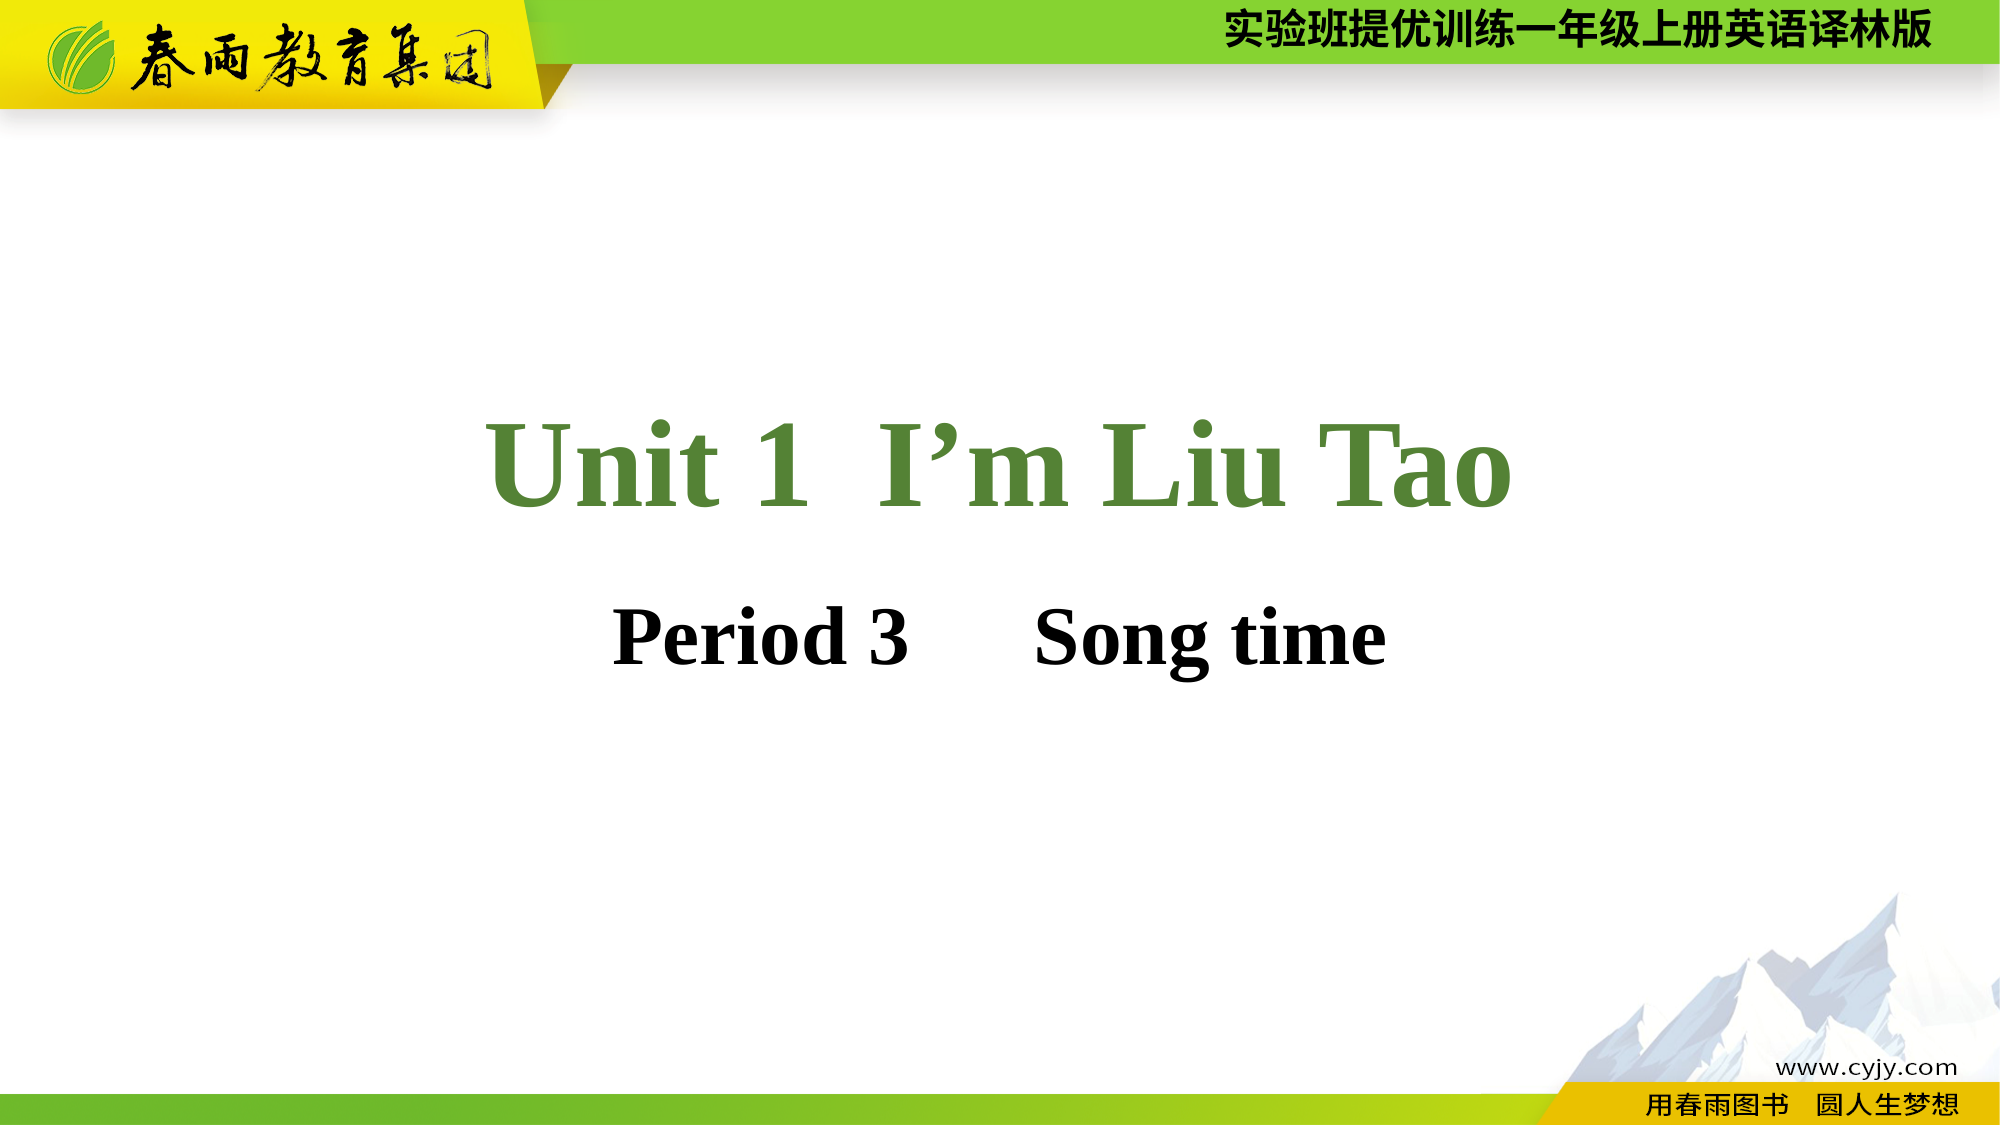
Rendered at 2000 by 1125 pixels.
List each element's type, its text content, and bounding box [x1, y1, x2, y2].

picture [0, 689, 2000, 1125]
text_box Unit 1 I’m Liu Tao Period 3 Song time [0, 298, 2000, 689]
picture [0, 0, 2000, 298]
